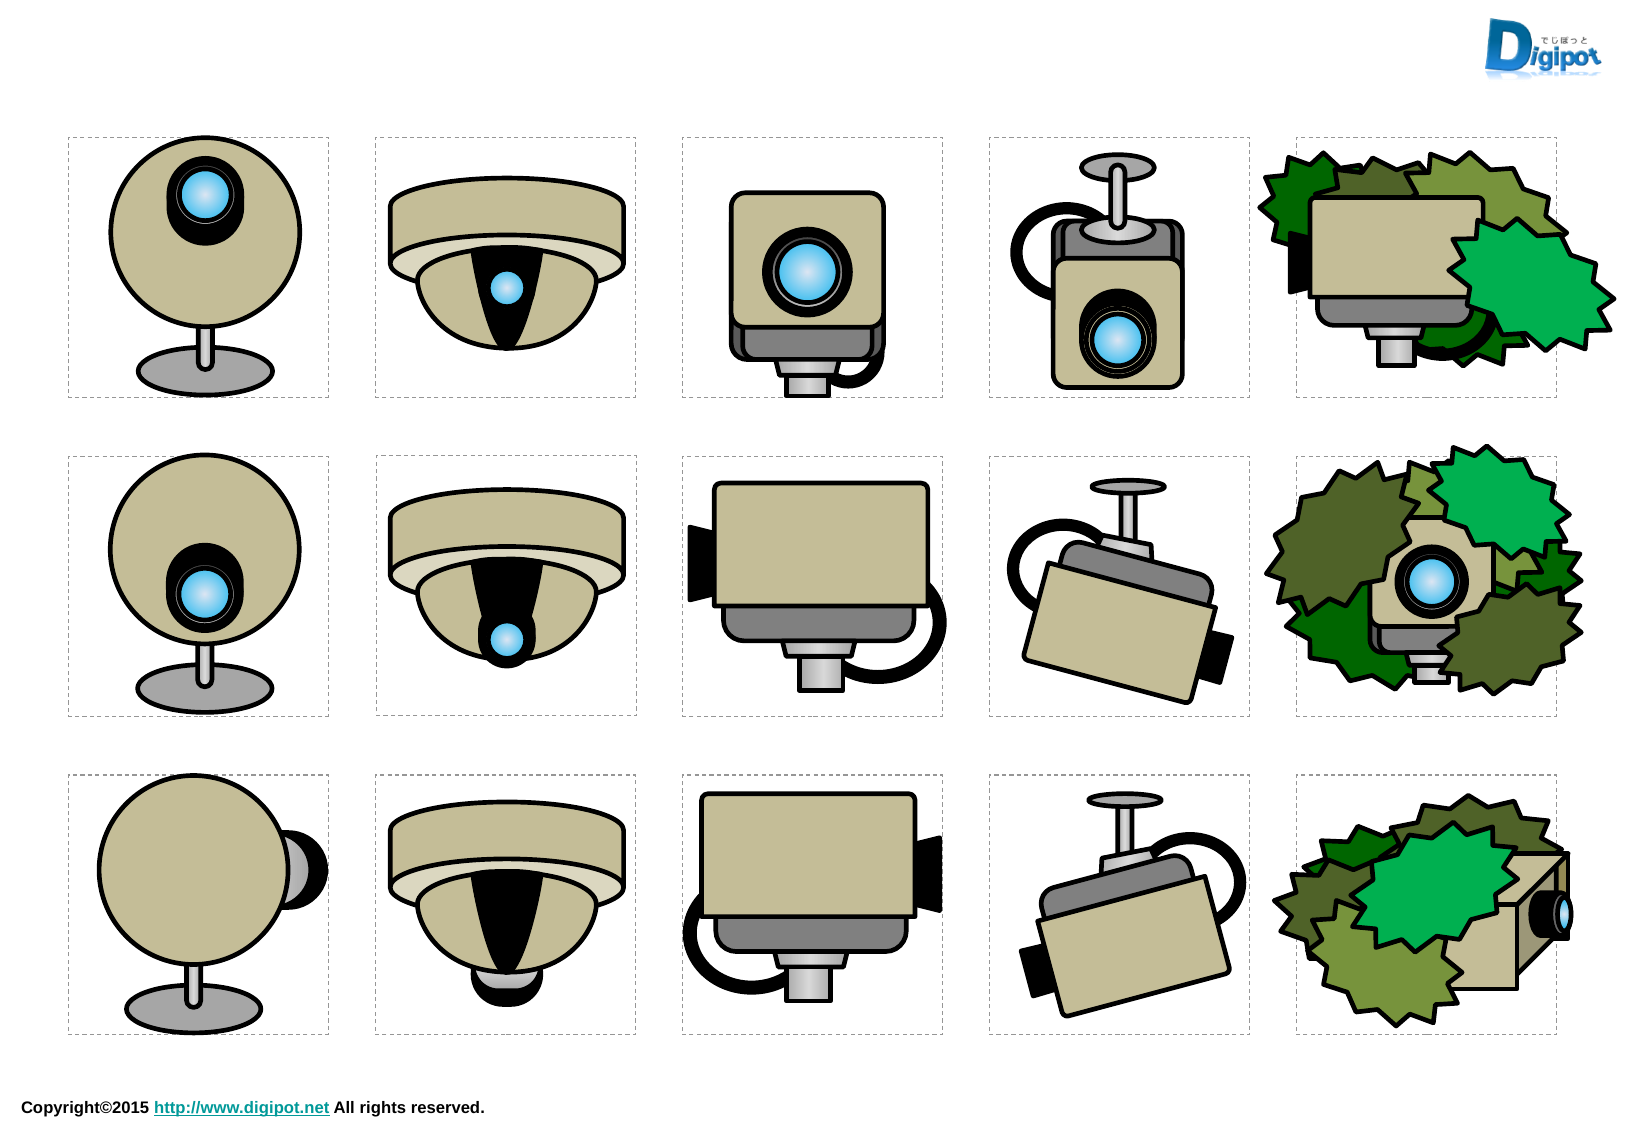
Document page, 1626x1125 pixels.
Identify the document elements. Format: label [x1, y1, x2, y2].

text_box [389, 177, 624, 349]
text_box [1012, 154, 1183, 388]
text_box [389, 489, 624, 667]
text_box [1008, 479, 1227, 684]
text_box [1251, 452, 1588, 689]
text_box [1026, 793, 1245, 997]
text_box [730, 192, 884, 397]
text_box [110, 137, 300, 396]
text_box [684, 793, 940, 1002]
text_box [1272, 795, 1572, 1020]
text_box [109, 454, 300, 713]
text_box [389, 801, 624, 1005]
text_box [1254, 156, 1623, 366]
text_box [689, 482, 945, 691]
text_box [98, 775, 326, 1034]
picture [1485, 18, 1602, 82]
